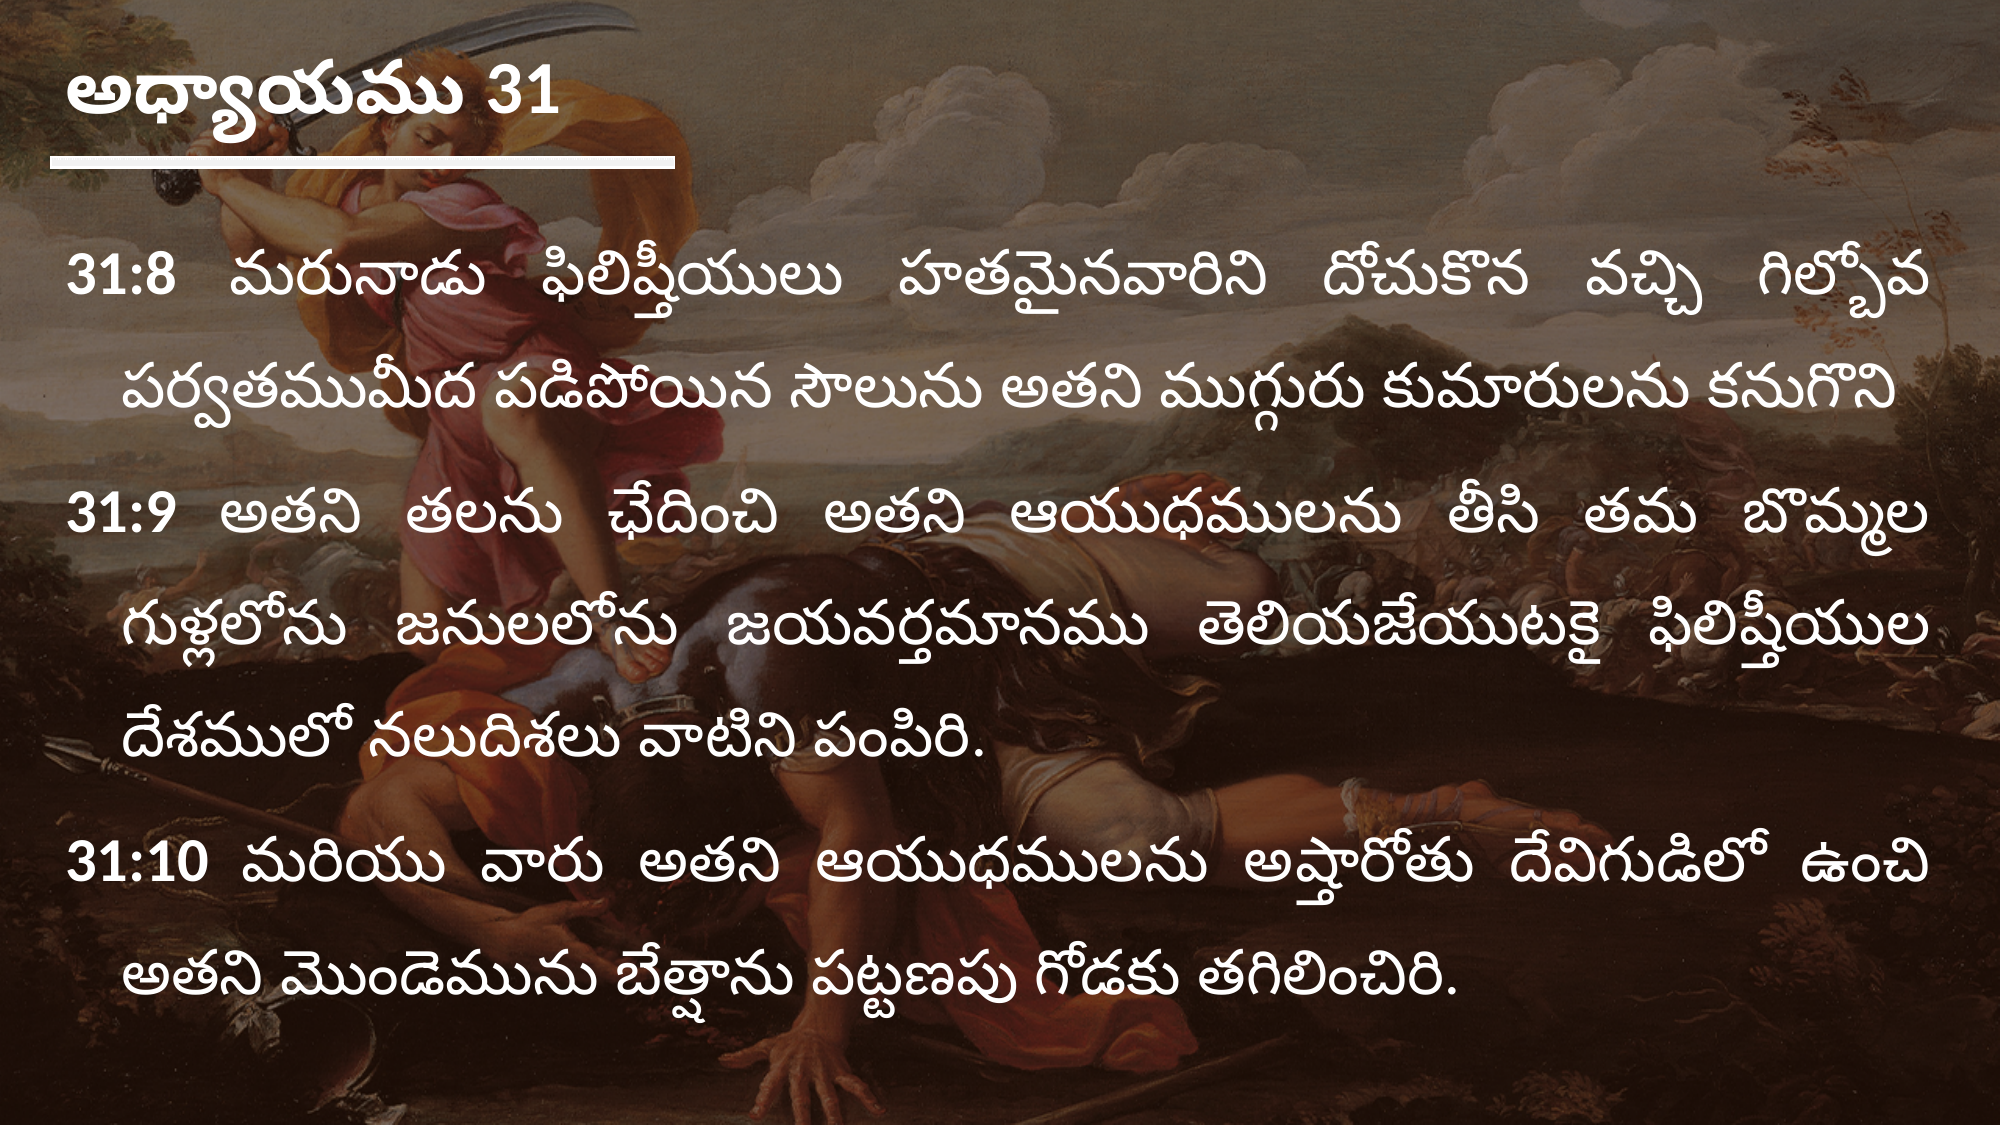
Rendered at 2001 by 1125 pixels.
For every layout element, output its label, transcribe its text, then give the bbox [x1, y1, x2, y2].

title అధ్యాయము 31 [50, 0, 1925, 167]
picture [0, 0, 2000, 1125]
list 31:8 మరునాడు ఫిలిష్తీయులు హతమైనవారిని దోచుకొన వచ్చి గిల్బోవ పర్వతముమీద పడిపోయిన సౌలును అతని ముగ్గురు కుమారులను కనుగొని 31:9 అతని తలను ఛేదించి అతని ఆయుధములను తీసి తమ బొమ్మల గుళ్లలోను జనులలోను జయవర్తమానము తెలియజేయుటకై ఫిలిష్తీయుల దేశములో నలుదిశలు వాటిని పంపిరి. 31:10 మరియు వారు అతని ఆయుధములను అష్తారోతు దేవిగుడిలో ఉంచి అతని మొండెమును బేత్షాను పట్టణపు గోడకు తగిలించిరి. [50, 187, 1946, 1063]
